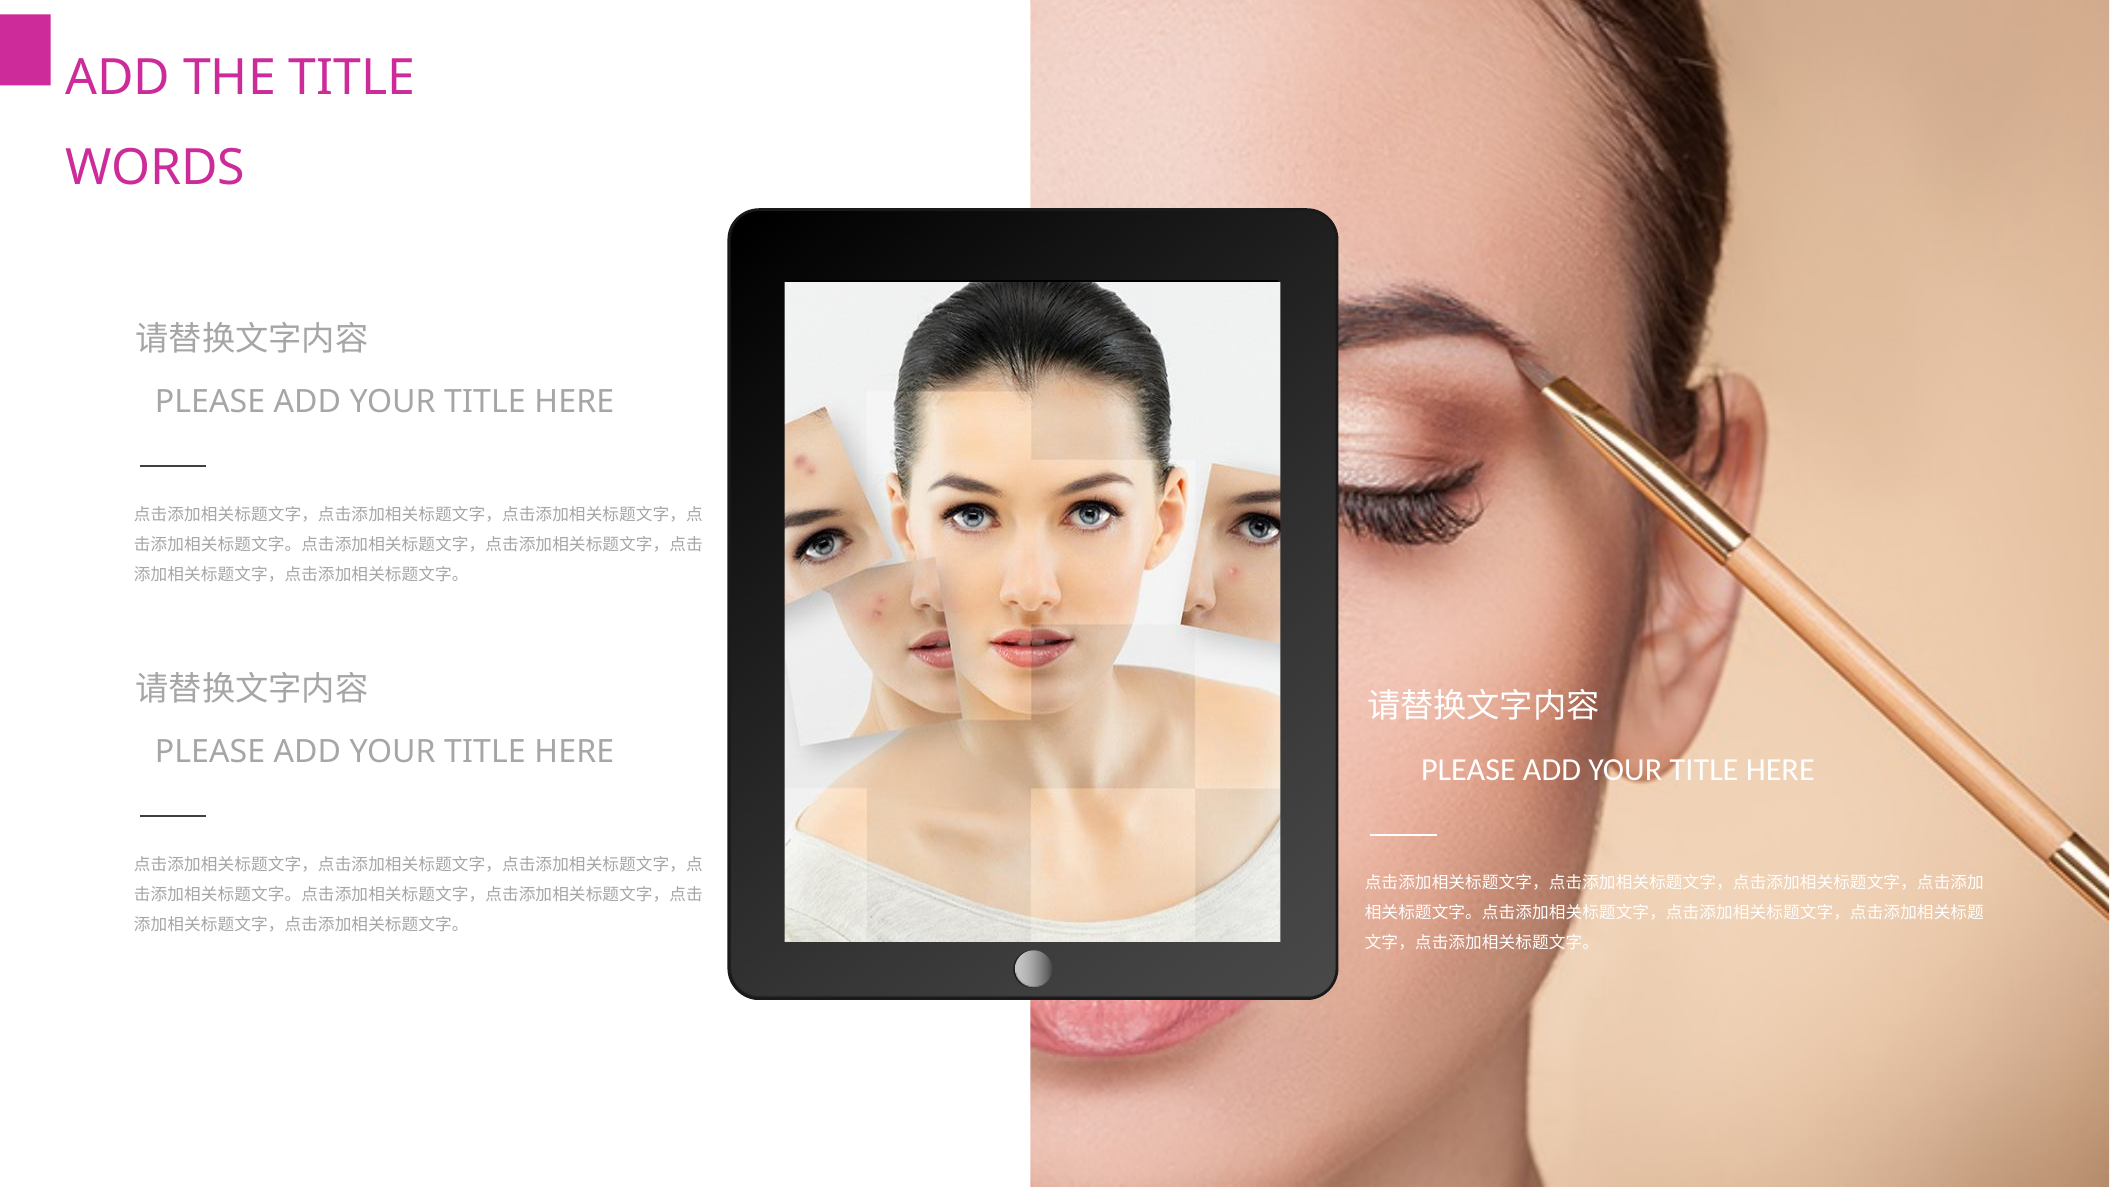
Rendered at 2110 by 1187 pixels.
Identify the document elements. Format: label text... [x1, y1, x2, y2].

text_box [1349, 676, 2000, 961]
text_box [119, 309, 727, 593]
text_box ADD THE TITLE WORDS [50, 7, 583, 202]
text_box [1029, 0, 2110, 1187]
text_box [119, 659, 727, 943]
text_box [726, 208, 1339, 1000]
